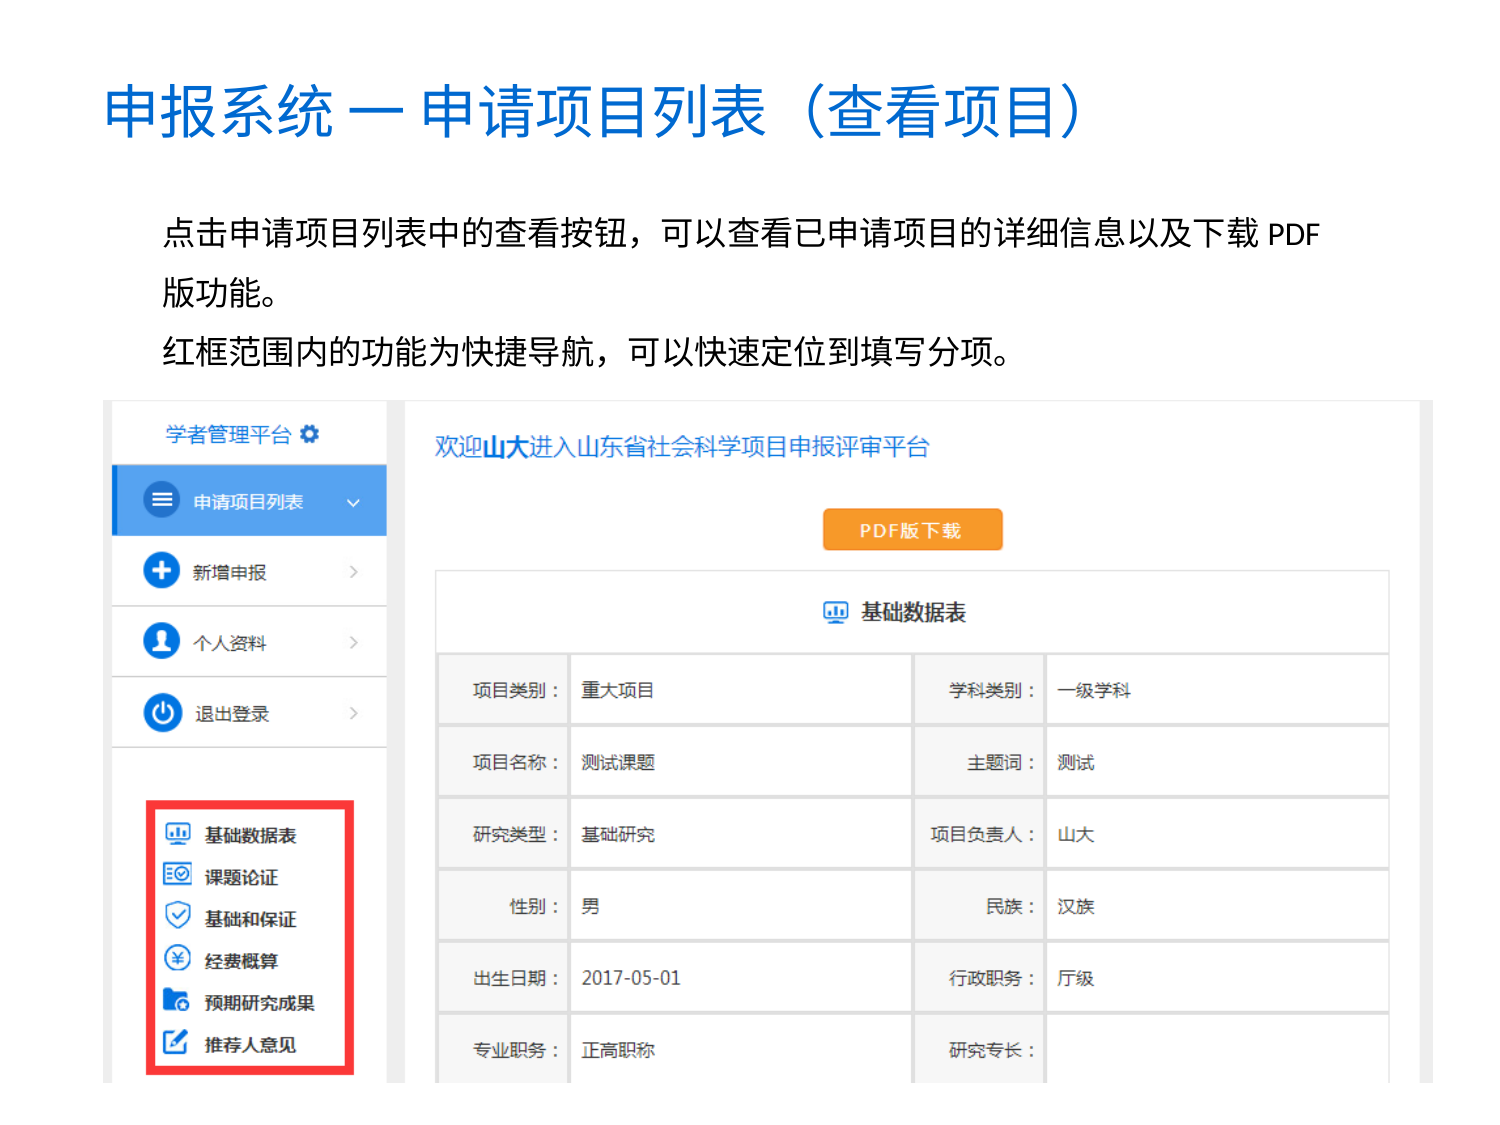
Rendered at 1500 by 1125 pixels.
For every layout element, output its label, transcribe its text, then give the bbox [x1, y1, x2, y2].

text_box 申报系统 一 申请项目列表（查看项目） [86, 67, 1133, 153]
picture [103, 400, 1433, 1083]
text_box 点击申请项目列表中的查看按钮，可以查看已申请项目的详细信息以及下载PDF版功能。 红框范围内的功能为快捷导航，可以快速定位到填写分项。 [147, 184, 1341, 379]
